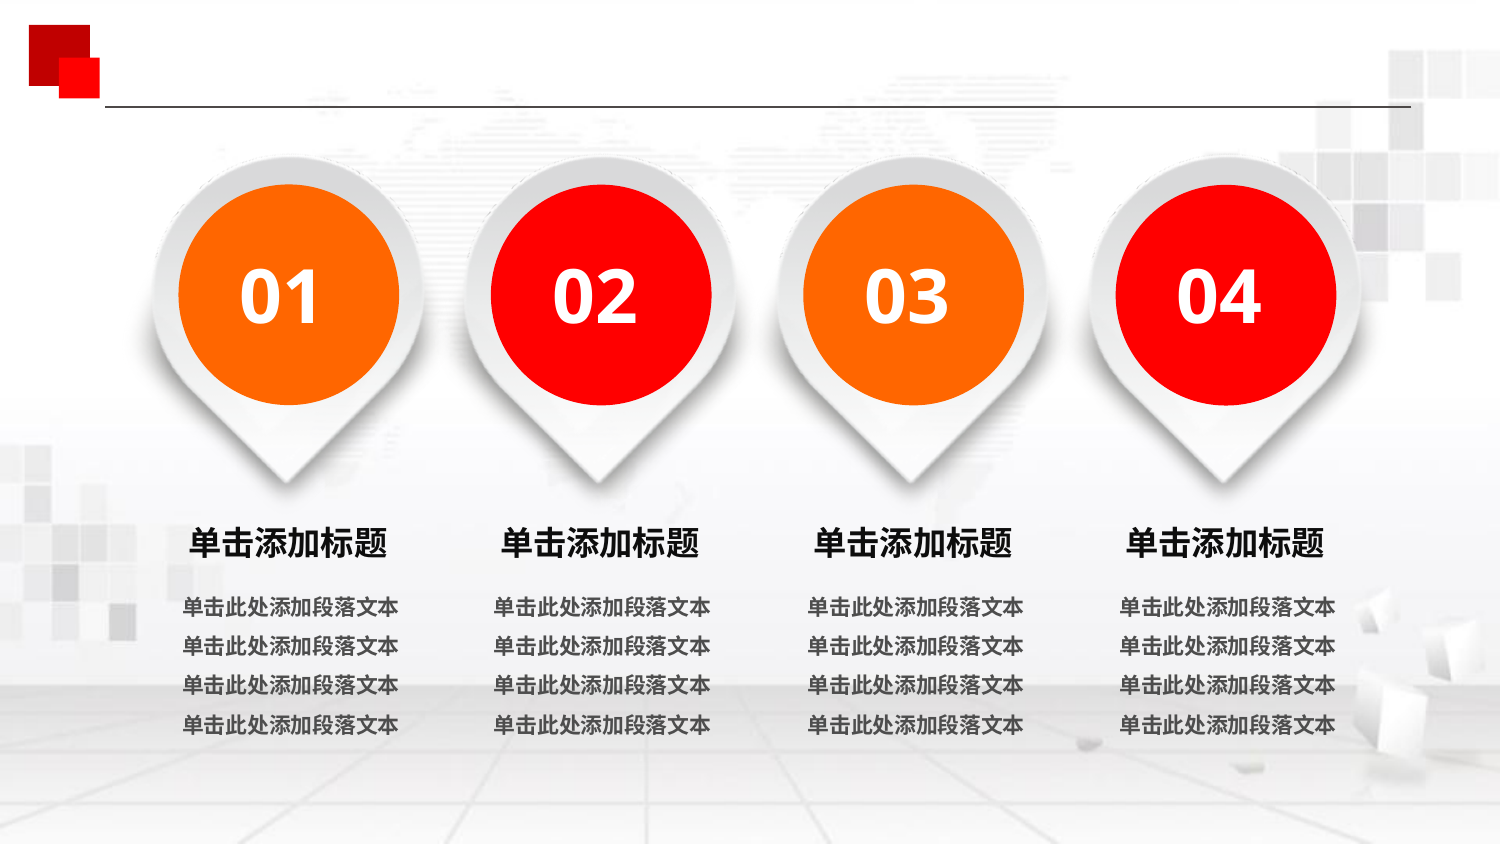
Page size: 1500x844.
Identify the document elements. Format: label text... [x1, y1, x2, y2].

text_box 单击此处添加段落文本单击此处添加段落文本单击此处添加段落文本单击此处添加段落文本 [1098, 572, 1358, 745]
picture [0, 0, 1500, 844]
text_box 单击添加标题 [150, 514, 426, 570]
text_box 单击此处添加段落文本单击此处添加段落文本单击此处添加段落文本单击此处添加段落文本 [786, 572, 1046, 745]
text_box 单击添加标题 [462, 513, 737, 570]
text_box 单击此处添加段落文本单击此处添加段落文本单击此处添加段落文本单击此处添加段落文本 [161, 572, 421, 745]
text_box 单击此处添加段落文本单击此处添加段落文本单击此处添加段落文本单击此处添加段落文本 [473, 572, 733, 745]
text_box 单击添加标题 [1087, 514, 1363, 570]
text_box 单击添加标题 [776, 514, 1051, 570]
